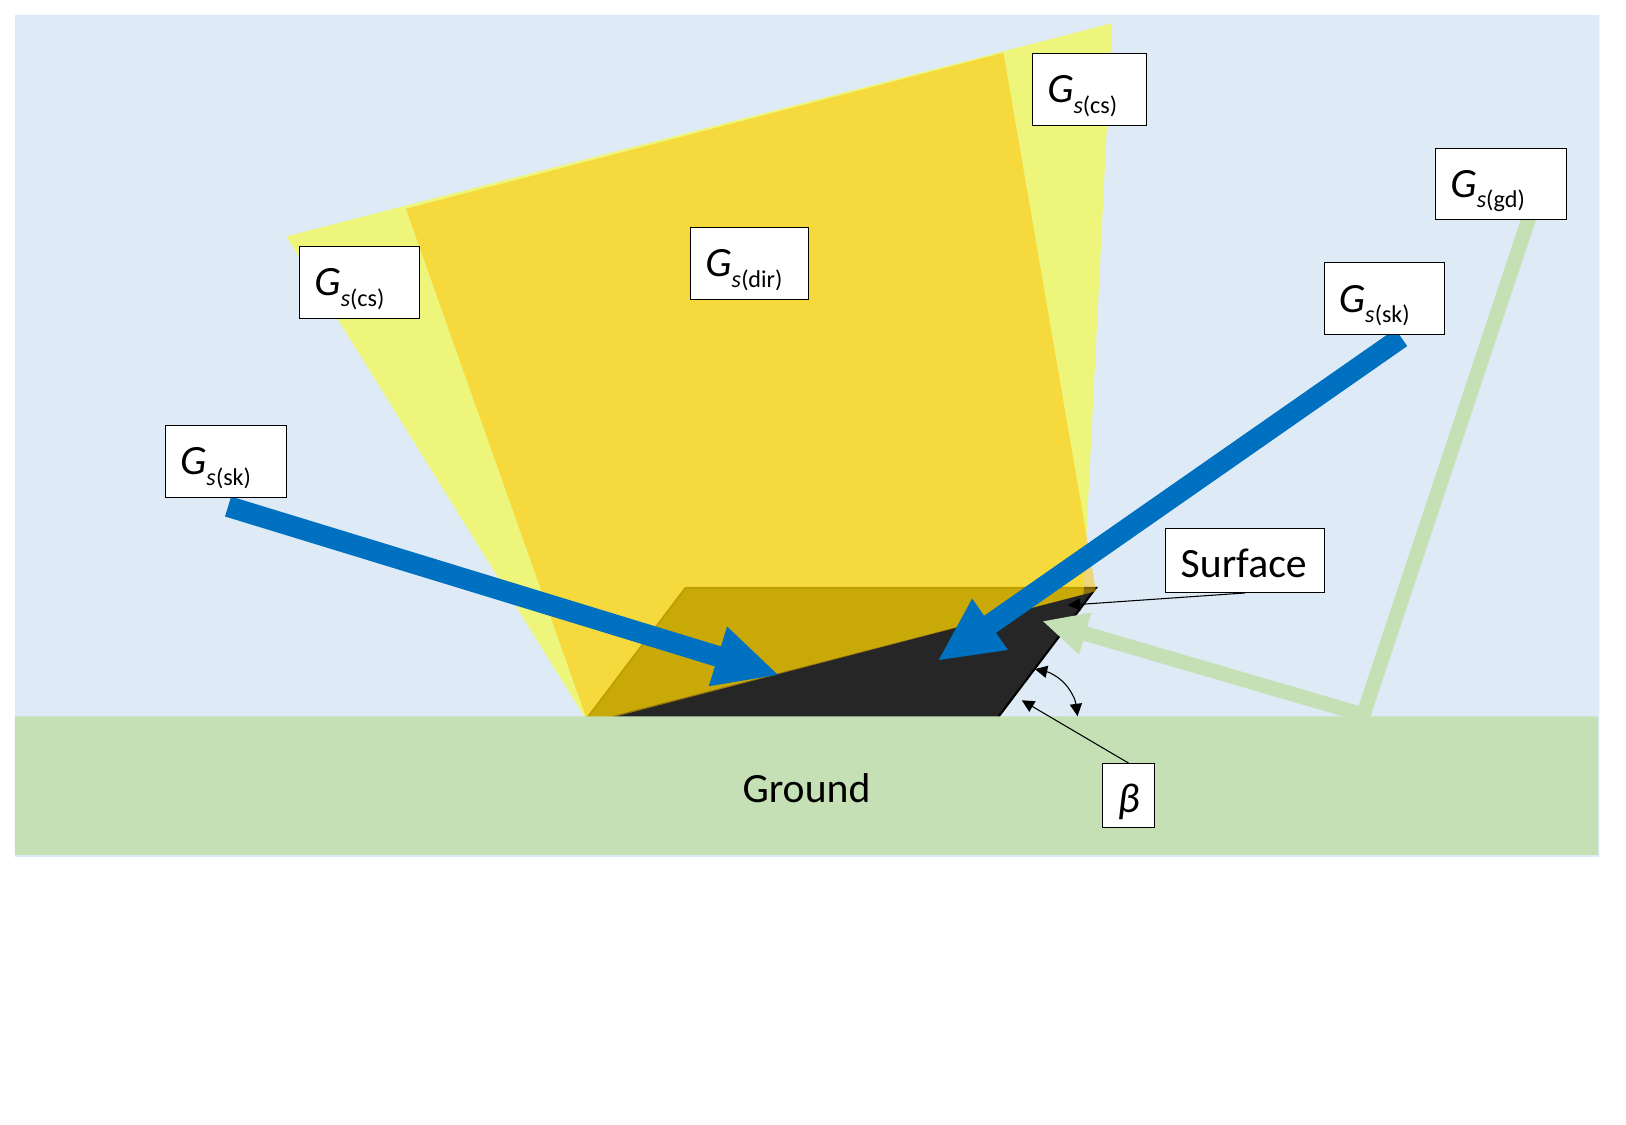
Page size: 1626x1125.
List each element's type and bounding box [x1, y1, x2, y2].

text_box [14, 14, 1600, 857]
